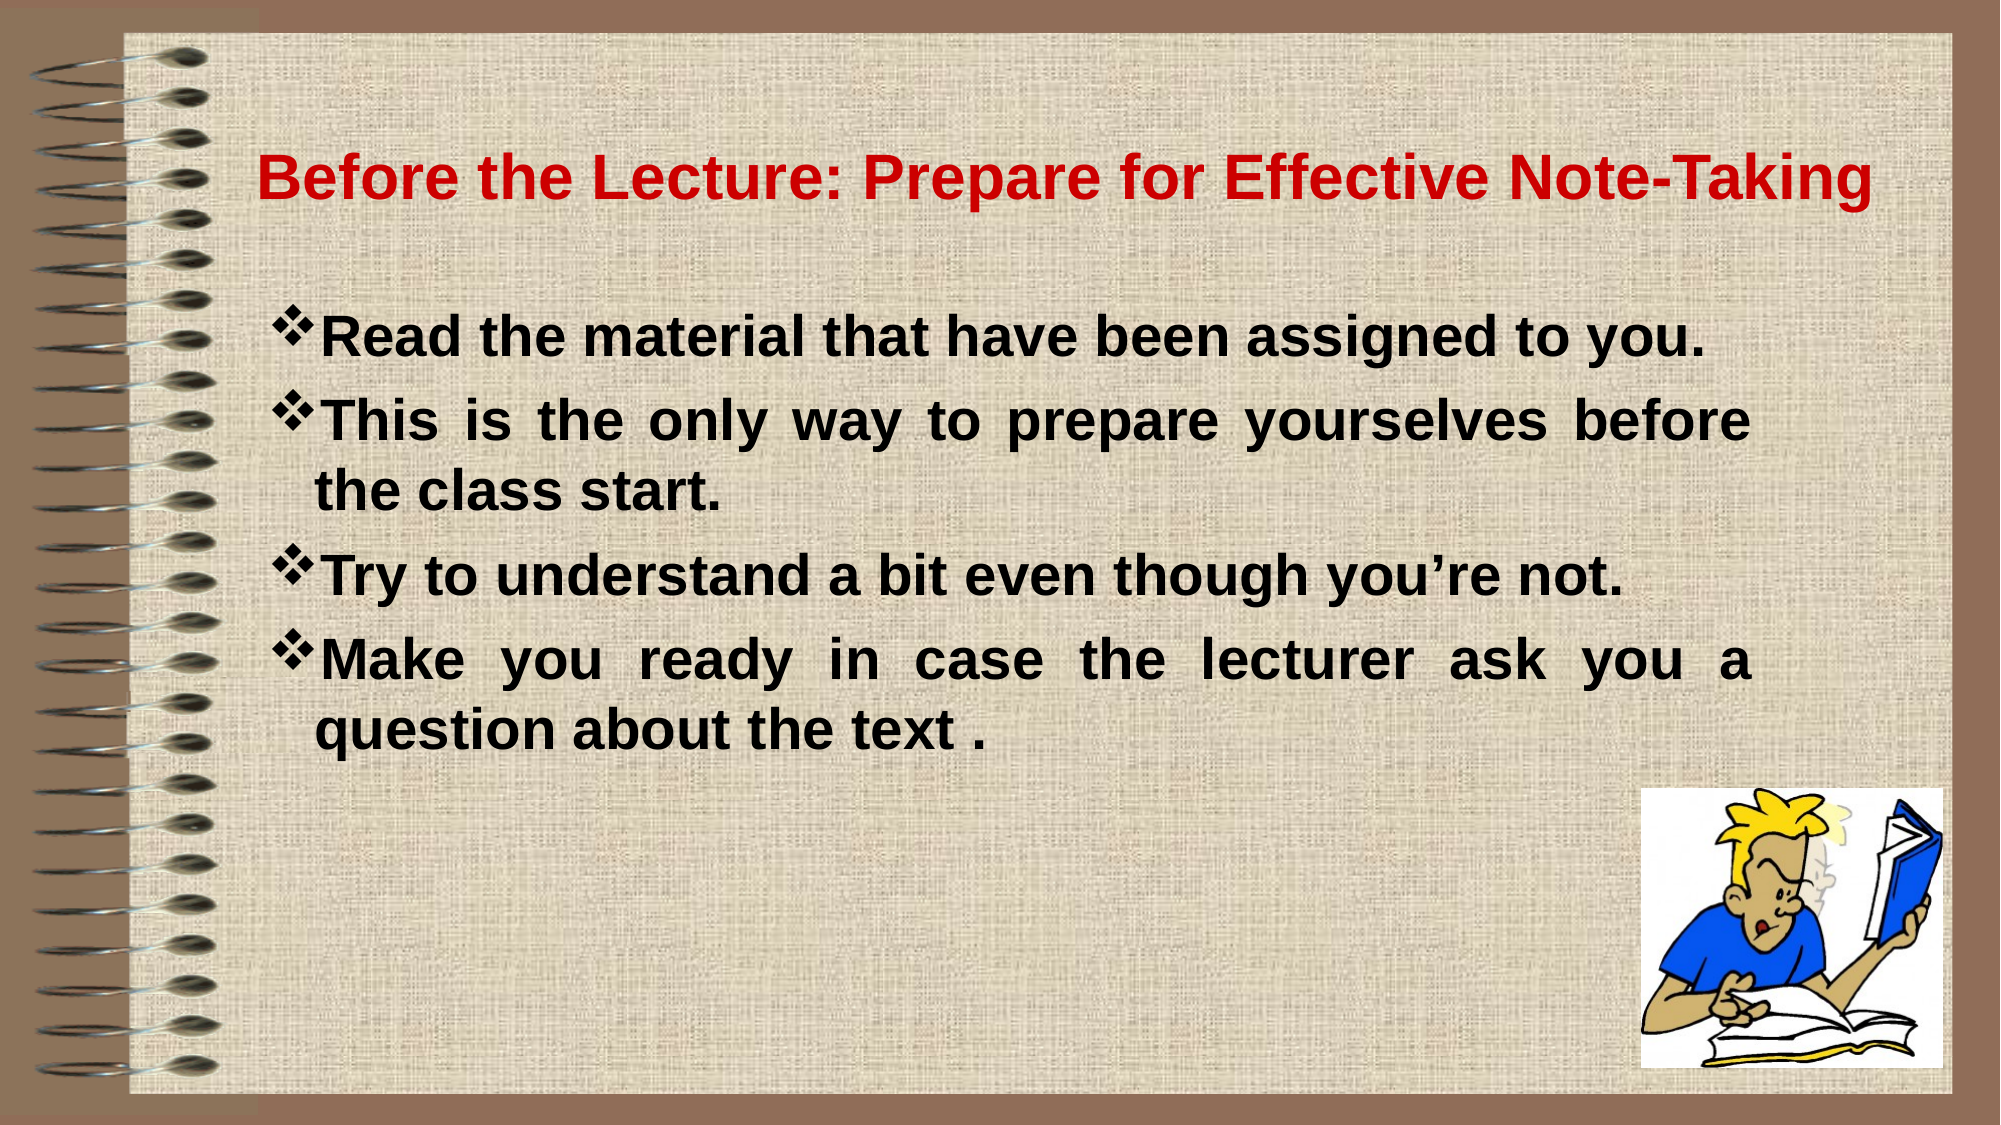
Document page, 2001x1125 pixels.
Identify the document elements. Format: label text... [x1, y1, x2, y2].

picture [0, 8, 1953, 1115]
title Before the Lecture: Prepare for Effective Note-Taking [233, 122, 1900, 303]
list Read the material that have been assigned to you. This is the only way to prepare yourselves before the class start. Try to understand a bit even though you’re not. Make you ready in case the lecturer ask you a question about the text . [177, 290, 1769, 763]
